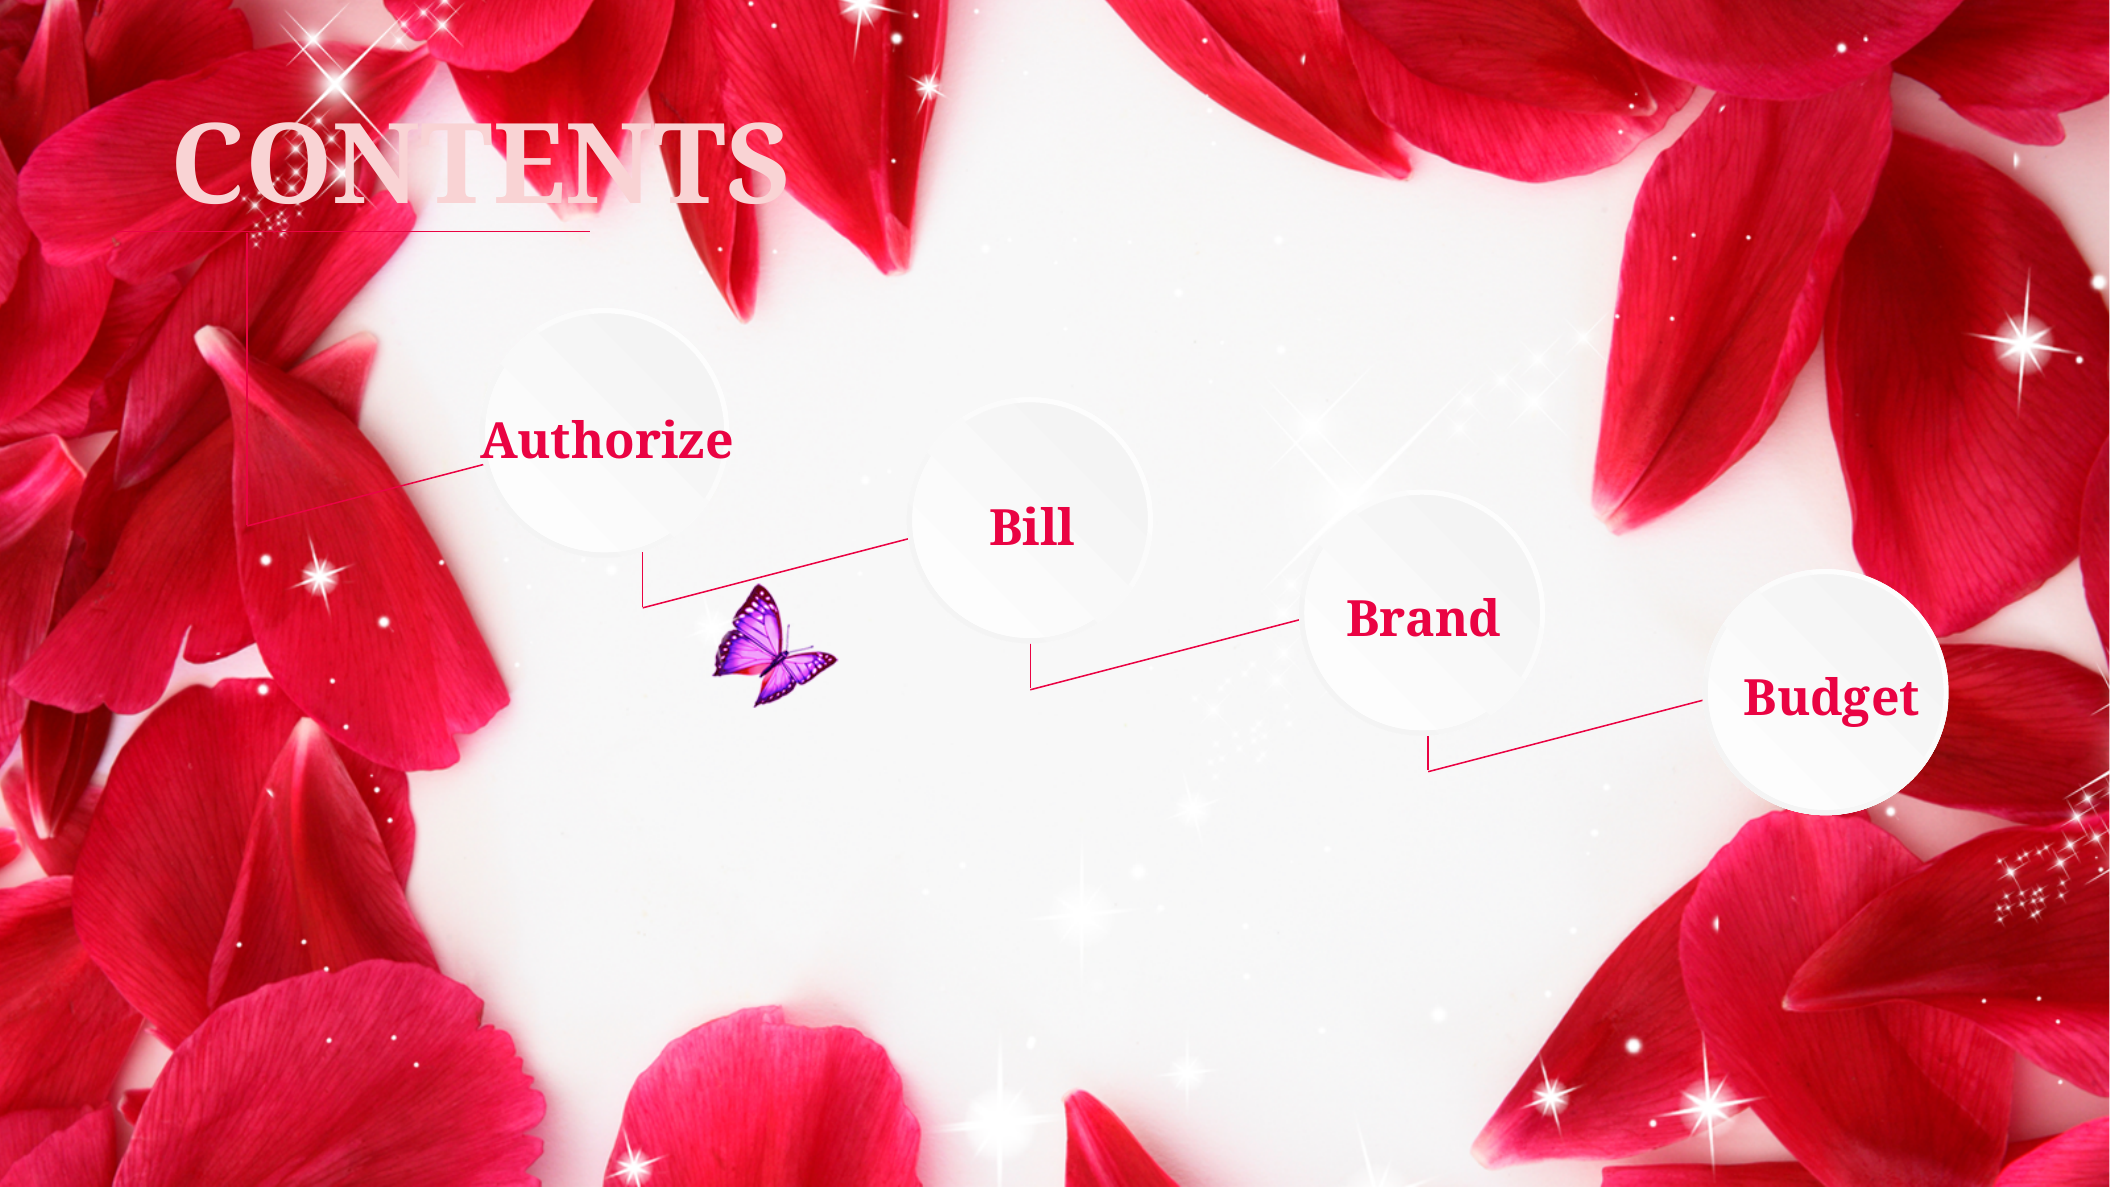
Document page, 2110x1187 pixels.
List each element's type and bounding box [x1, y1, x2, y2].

text_box [247, 441, 479, 526]
text_box [1030, 605, 1299, 690]
text_box [1428, 687, 1702, 772]
text_box [1299, 489, 1546, 736]
picture [0, 0, 2110, 1187]
text_box [479, 308, 730, 558]
text_box [906, 397, 1153, 644]
text_box [642, 523, 906, 608]
text_box [1702, 569, 1949, 816]
